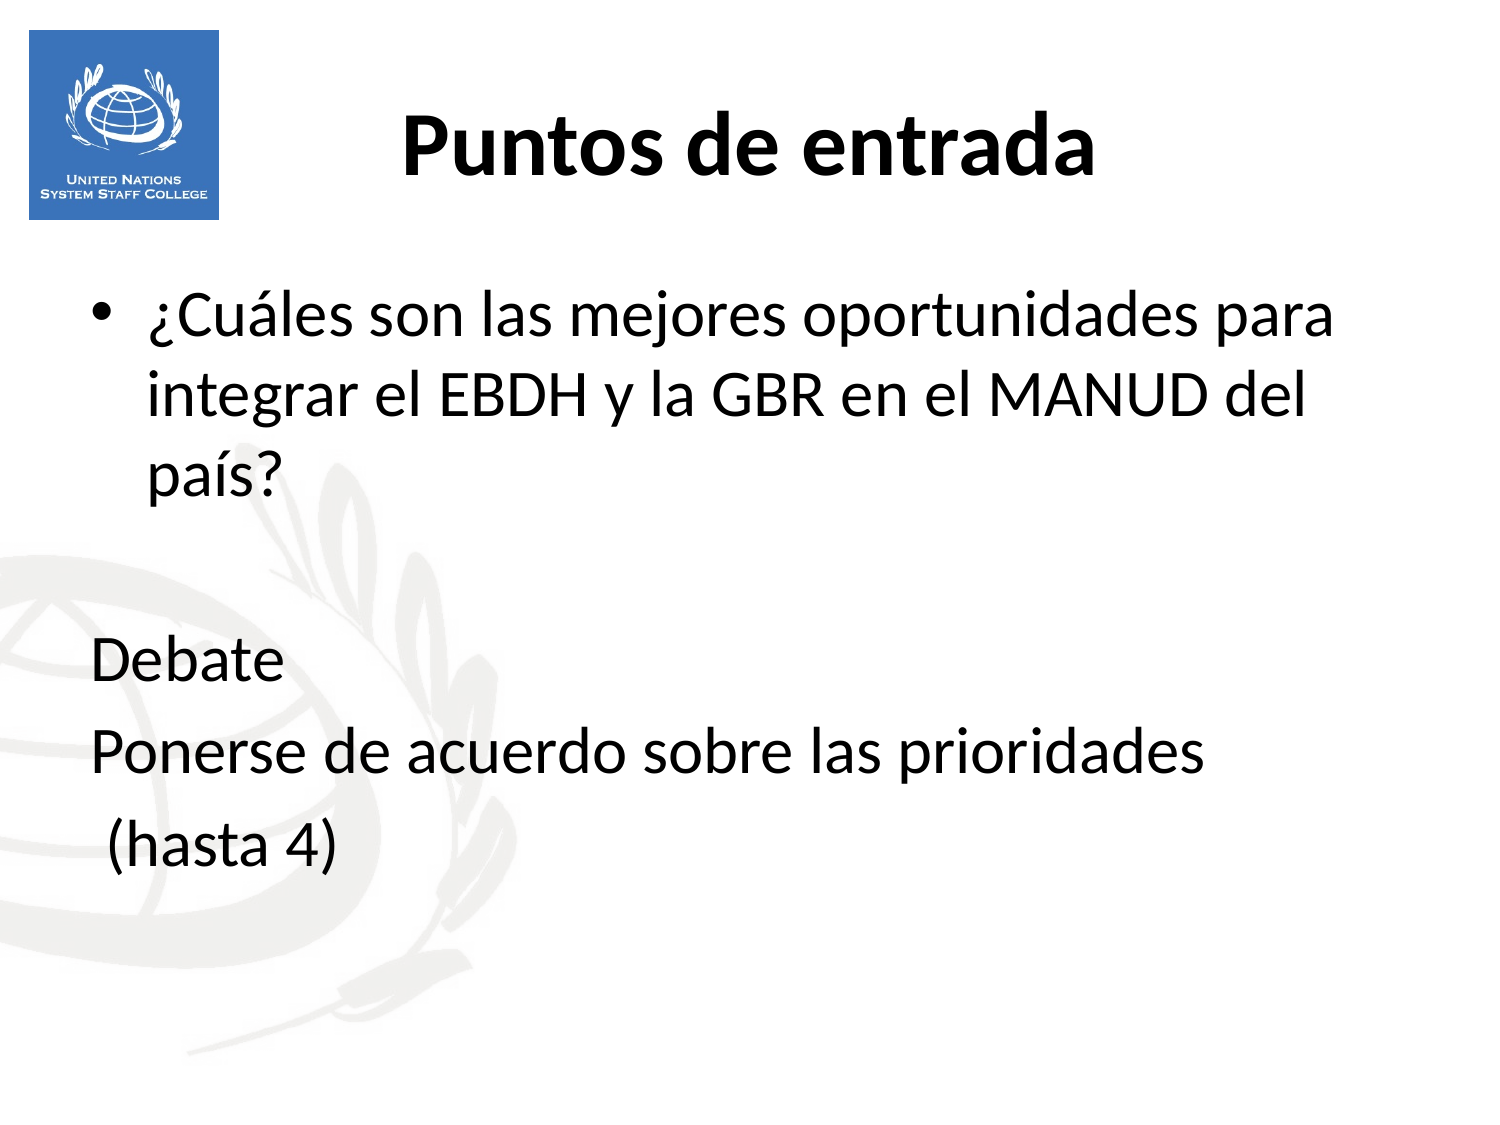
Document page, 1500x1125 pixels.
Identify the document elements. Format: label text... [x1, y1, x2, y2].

picture [29, 30, 219, 220]
title Puntos de entrada [74, 44, 1426, 233]
list ¿Cuáles son las mejores oportunidades para integrar el EBDH y la GBR en el MANUD del país? Debate Ponerse de acuerdo sobre las prioridades (hasta 4) [74, 262, 1426, 1006]
